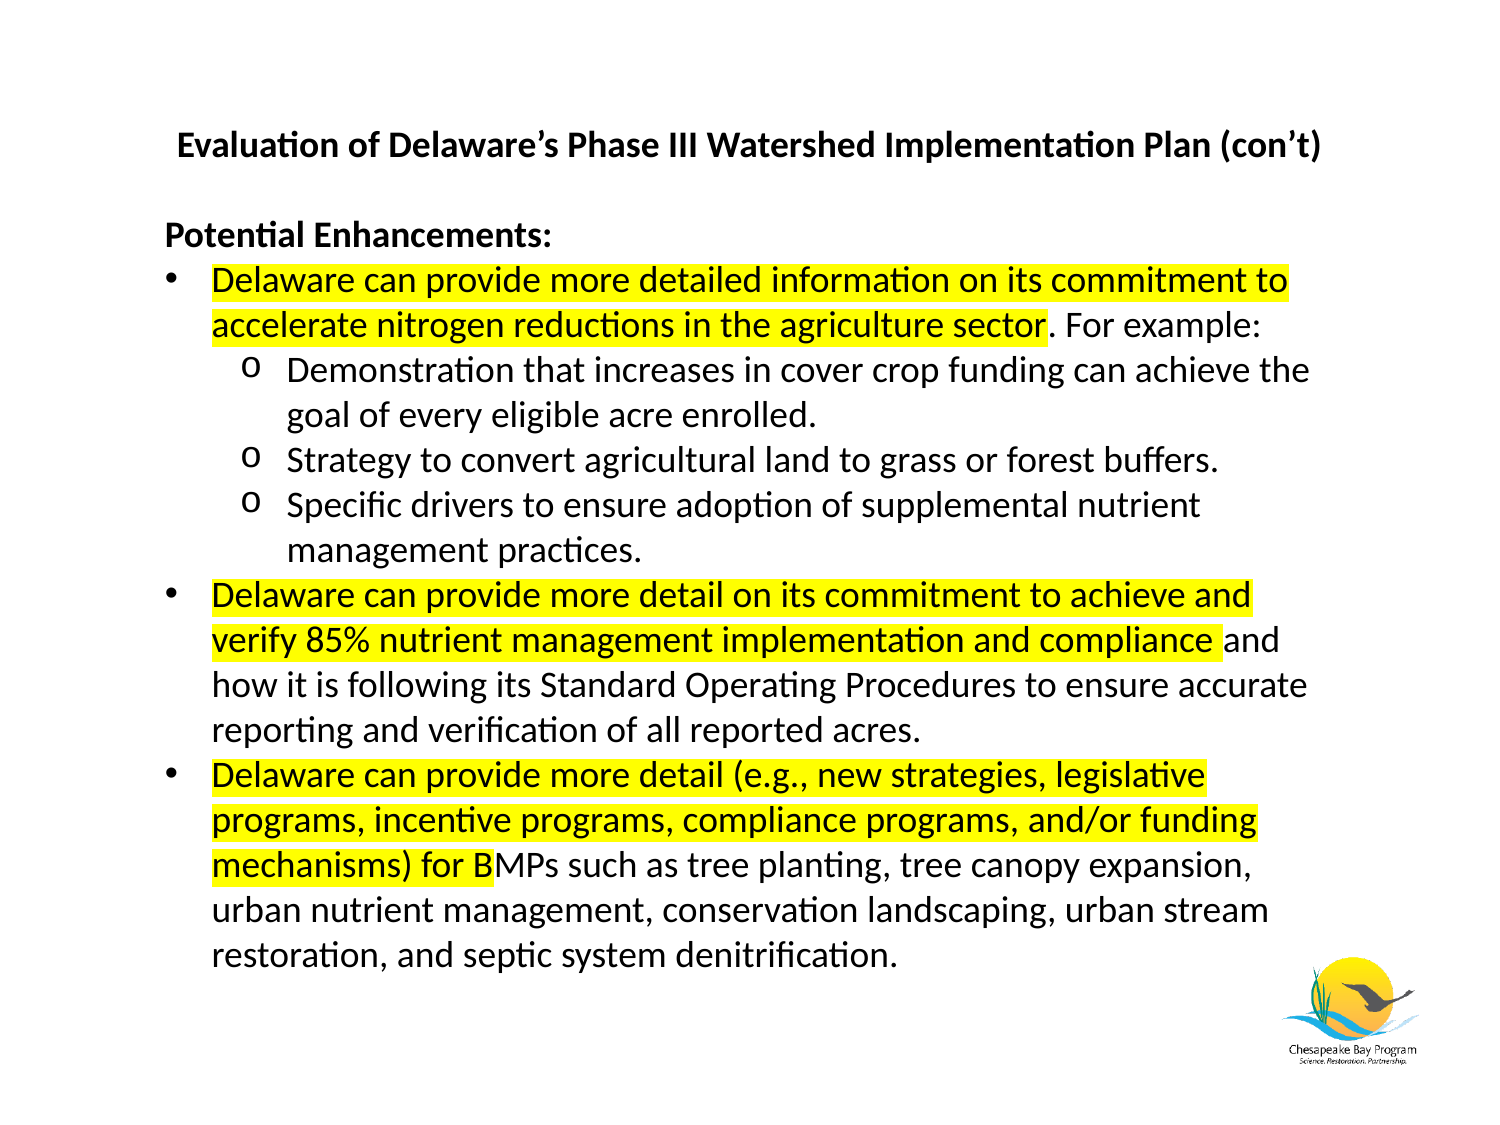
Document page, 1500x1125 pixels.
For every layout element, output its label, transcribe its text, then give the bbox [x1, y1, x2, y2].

picture [1281, 956, 1419, 1065]
text_box Evaluation of Delaware’s Phase III Watershed Implementation Plan (con’t) Potential Enhancements: Delaware can provide more detailed information on its commitment to accelerate nitrogen reductions in the agriculture sector. For example: Demonstration that increases in cover crop funding can achieve the goal of every eligible acre enrolled. Strategy to convert agricultural land to grass or forest buffers. Specific drivers to ensure adoption of supplemental nutrient management practices. Delaware can provide more detail on its commitment to achieve and verify 85% nutrient management implementation and compliance and how it is following its Standard Operating Procedures to ensure accurate reporting and verification of all reported acres. Delaware can provide more detail (e.g., new strategies, legislative programs, incentive programs, compliance programs, and/or funding mechanisms) for BMPs such as tree planting, tree canopy expansion, urban nutrient management, conservation landscaping, urban stream restoration, and septic system denitrification. [149, 112, 1350, 983]
